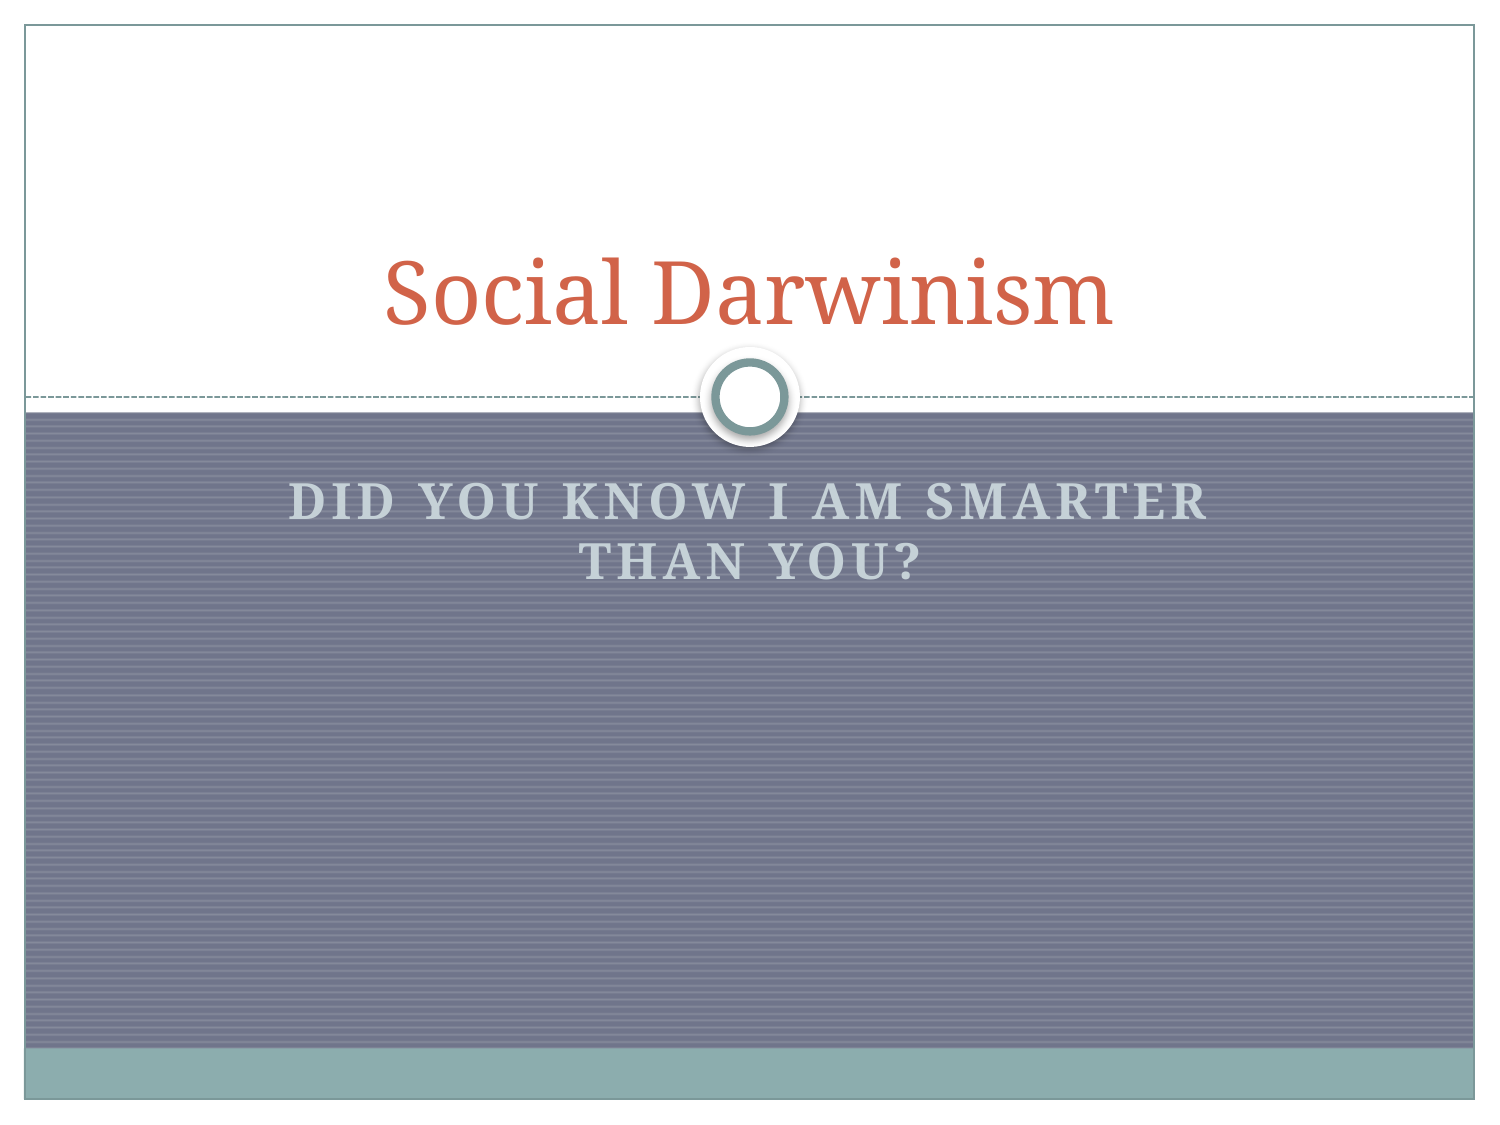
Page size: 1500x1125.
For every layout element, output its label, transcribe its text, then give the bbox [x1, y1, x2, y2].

subtitle Did you know I am smarter than you? [225, 462, 1275, 750]
title Social Darwinism [112, 62, 1388, 350]
